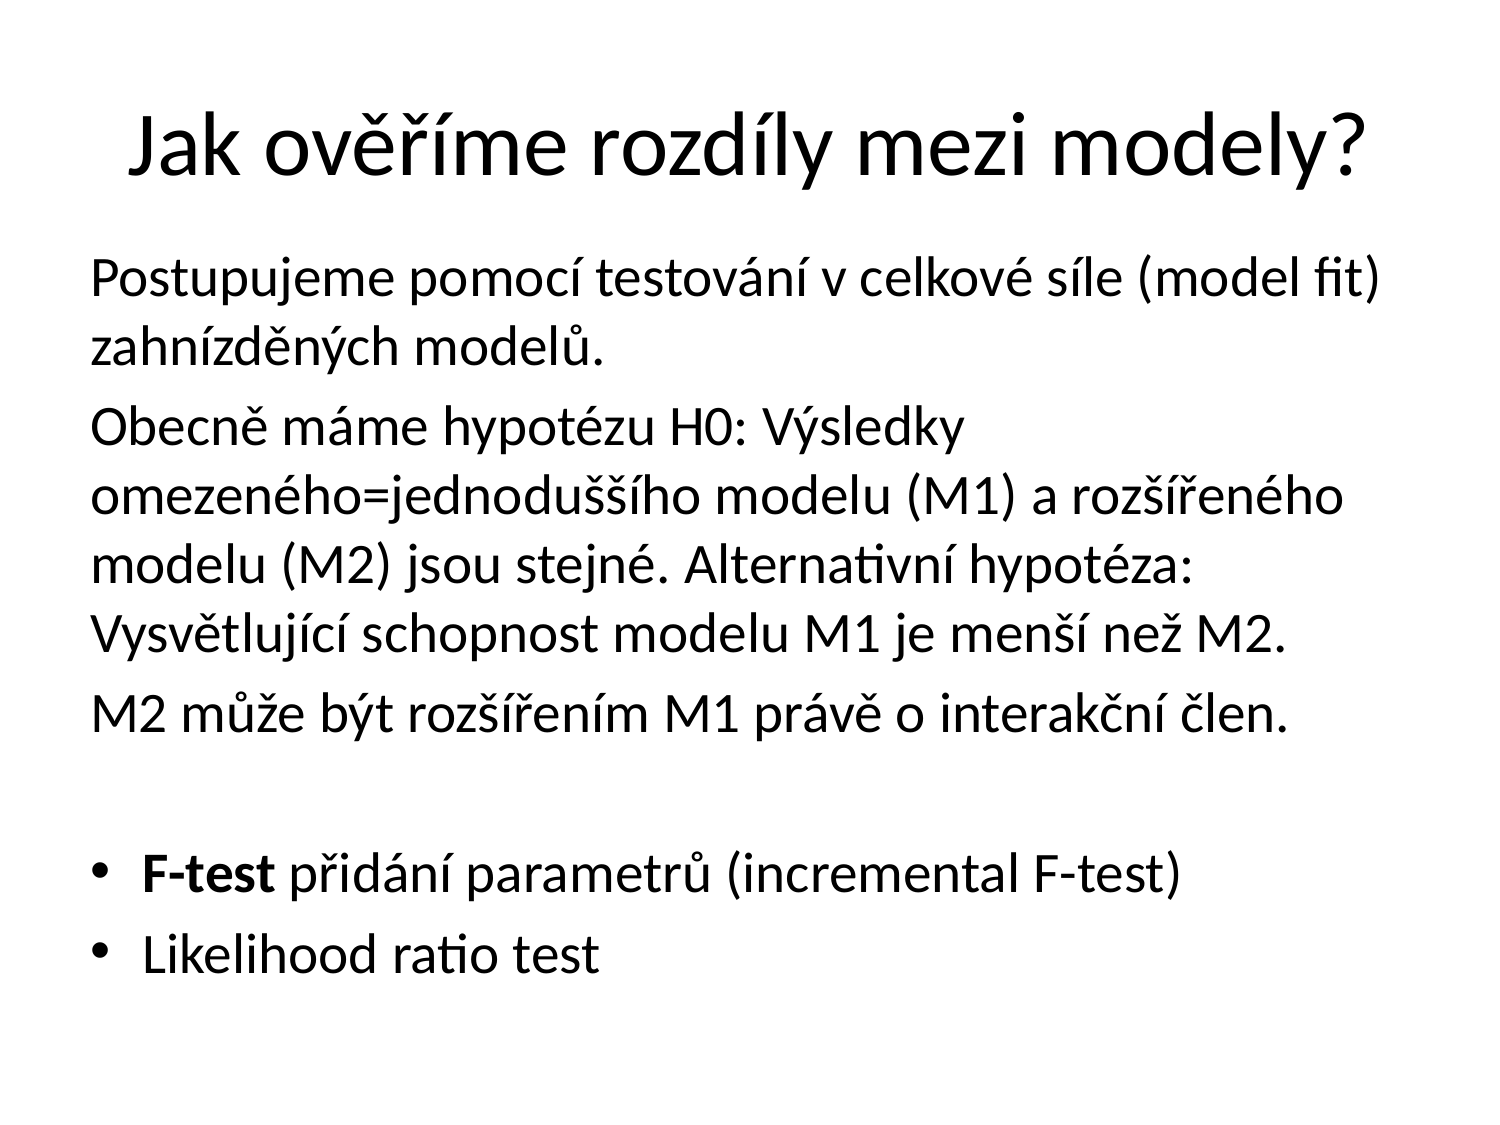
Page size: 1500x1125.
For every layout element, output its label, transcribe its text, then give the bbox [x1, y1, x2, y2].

title Jak ověříme rozdíly mezi modely? [75, 45, 1425, 231]
list Postupujeme pomocí testování v celkové síle (model fit) zahnízděných modelů. Obecně máme hypotézu H0: Výsledky omezeného=jednoduššího modelu (M1) a rozšířeného modelu (M2) jsou stejné. Alternativní hypotéza: Vysvětlující schopnost modelu M1 je menší než M2. M2 může být rozšířením M1 právě o interakční člen. F-test přidání parametrů (incremental F-test) Likelihood ratio test [75, 231, 1459, 1005]
